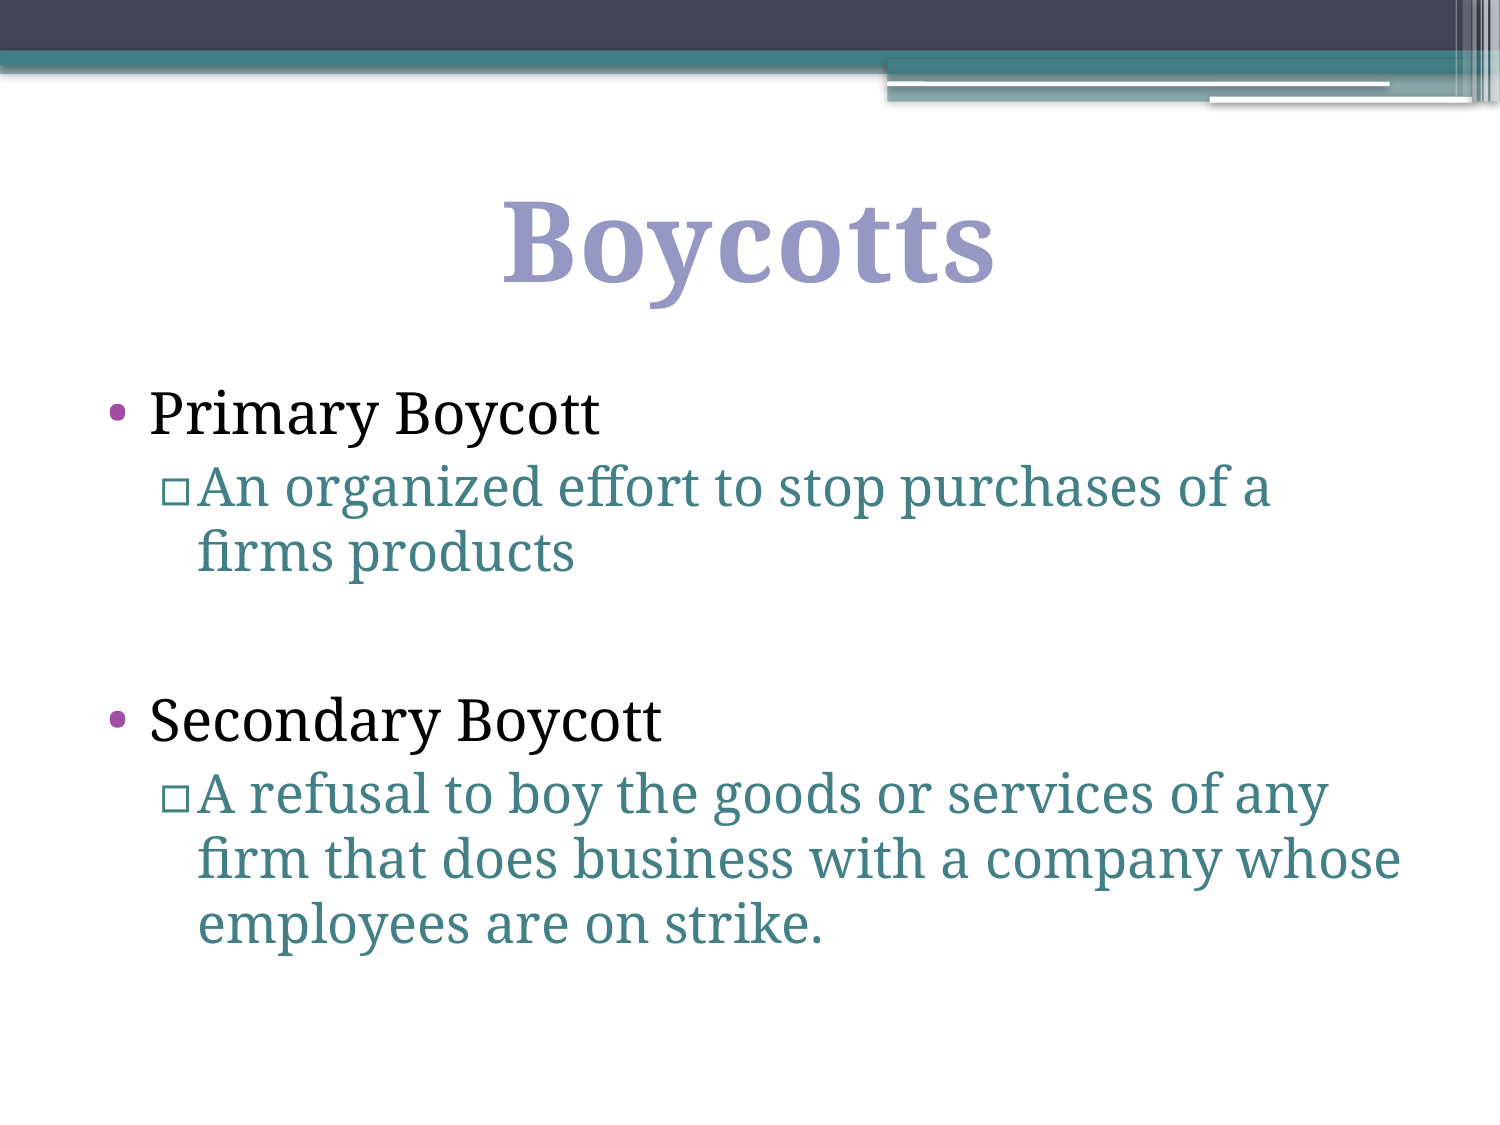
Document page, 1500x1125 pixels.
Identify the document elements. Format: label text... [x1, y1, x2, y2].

text_box Boycotts [0, 162, 1500, 313]
list Primary Boycott An organized effort to stop purchases of a firms products Secondary Boycott A refusal to boy the goods or services of any firm that does business with a company whose employees are on strike. [75, 368, 1425, 1079]
